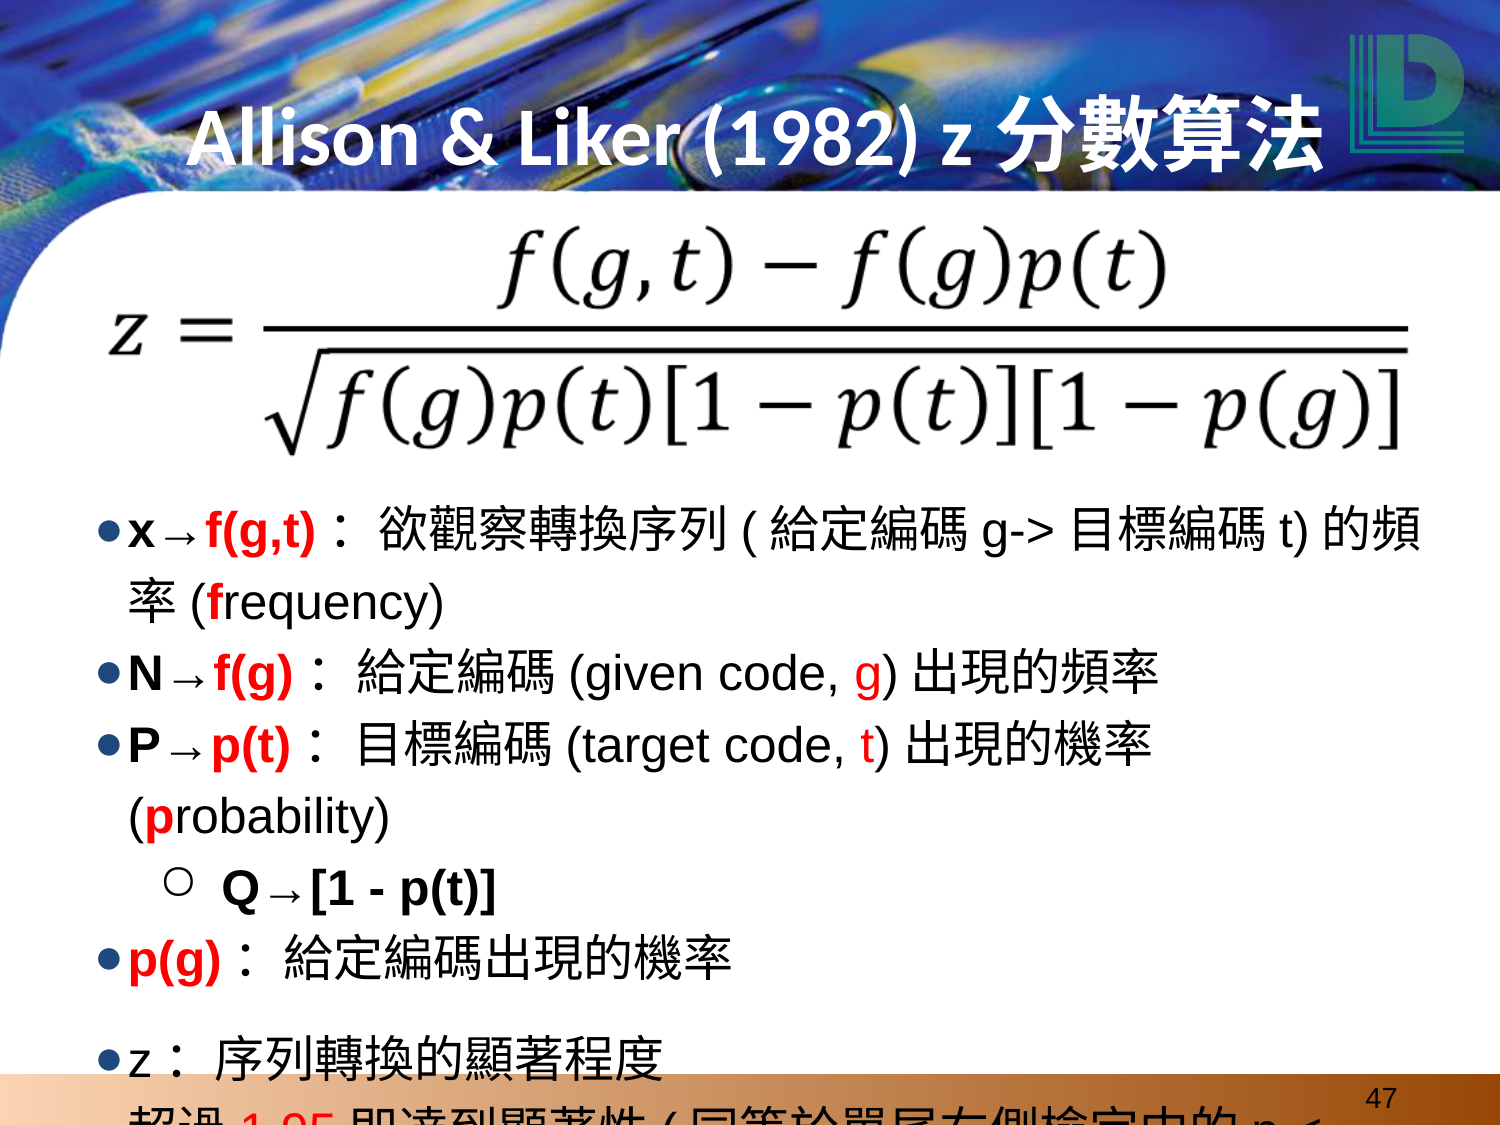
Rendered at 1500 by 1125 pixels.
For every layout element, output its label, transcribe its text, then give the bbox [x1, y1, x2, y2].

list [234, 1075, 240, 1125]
list ABCBCAC, Ns=6 [182, 1075, 191, 1125]
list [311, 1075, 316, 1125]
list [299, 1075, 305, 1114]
list ABCBCAC, Ns=6 [316, 1075, 322, 1125]
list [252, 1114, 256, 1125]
list ABCBCAC, Ns=6 [240, 1075, 246, 1125]
slide_number ‹#› [1350, 1074, 1488, 1118]
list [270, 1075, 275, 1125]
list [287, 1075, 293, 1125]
table_cell 2 [369, 1075, 374, 1125]
text_box x→f(g,t)：欲觀察轉換序列(給定編碼g->目標編碼t)的頻率(frequency) N→f(g)：給定編碼(given code, g)出現的頻率 P→p(t)：目標編碼(target code, t)出現的機率 (probability) Q→[1 - p(t)] p(g)：給定編碼出現的機率 z：序列轉換的顯著程度 超過1.95即達到顯著性(同等於單尾右側檢定中的p < 0.05) [65, 480, 1435, 915]
picture [0, 0, 1500, 458]
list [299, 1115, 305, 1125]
list ABCBCAC, Ns=6 [293, 1075, 299, 1125]
table_cell 0 [375, 1075, 381, 1125]
title Allison & Liker (1982) z分數算法 [137, 93, 1377, 190]
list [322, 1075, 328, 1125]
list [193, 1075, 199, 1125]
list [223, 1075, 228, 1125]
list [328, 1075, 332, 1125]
